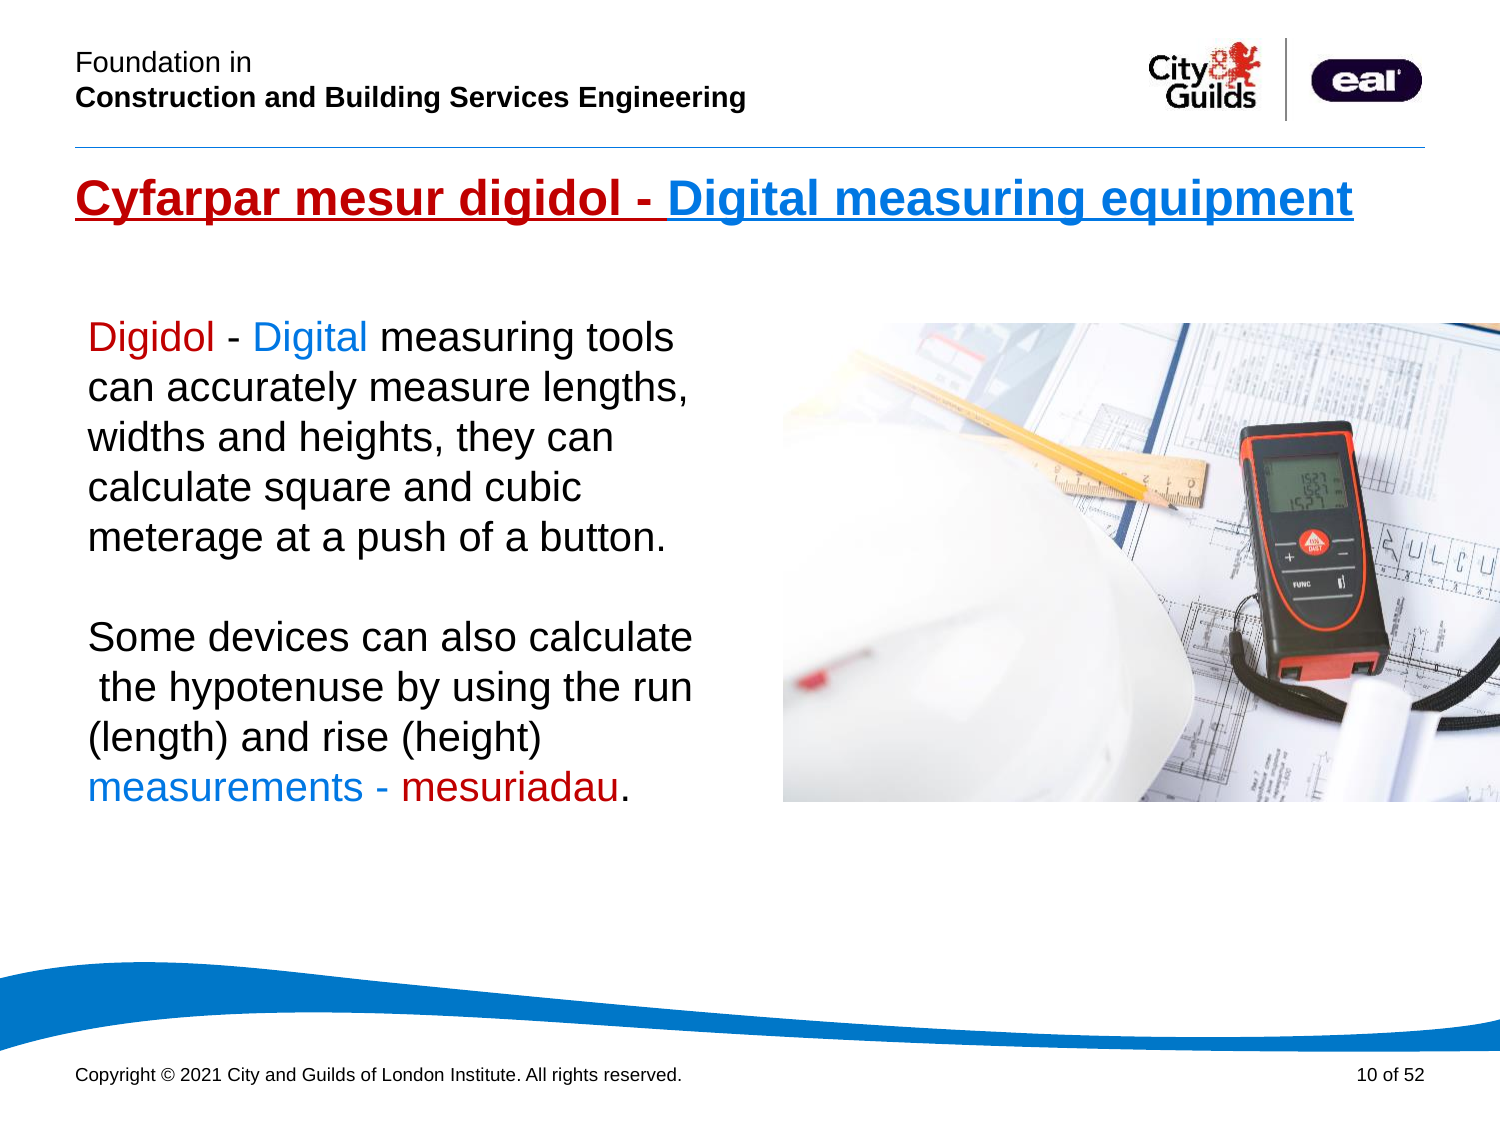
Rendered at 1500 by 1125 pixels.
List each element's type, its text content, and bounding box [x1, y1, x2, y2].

picture [782, 323, 1500, 802]
picture [1149, 38, 1422, 121]
text_box Digidol - Digital measuring tools can accurately measure lengths, widths and heights, they can calculate square and cubic meterage at a push of a button. Some devices can also calculate the hypotenuse by using the run (length) and rise (height) measurements - mesuriadau. [72, 302, 715, 818]
title Cyfarpar mesur digidol - Digital measuring equipment [74, 165, 1426, 229]
